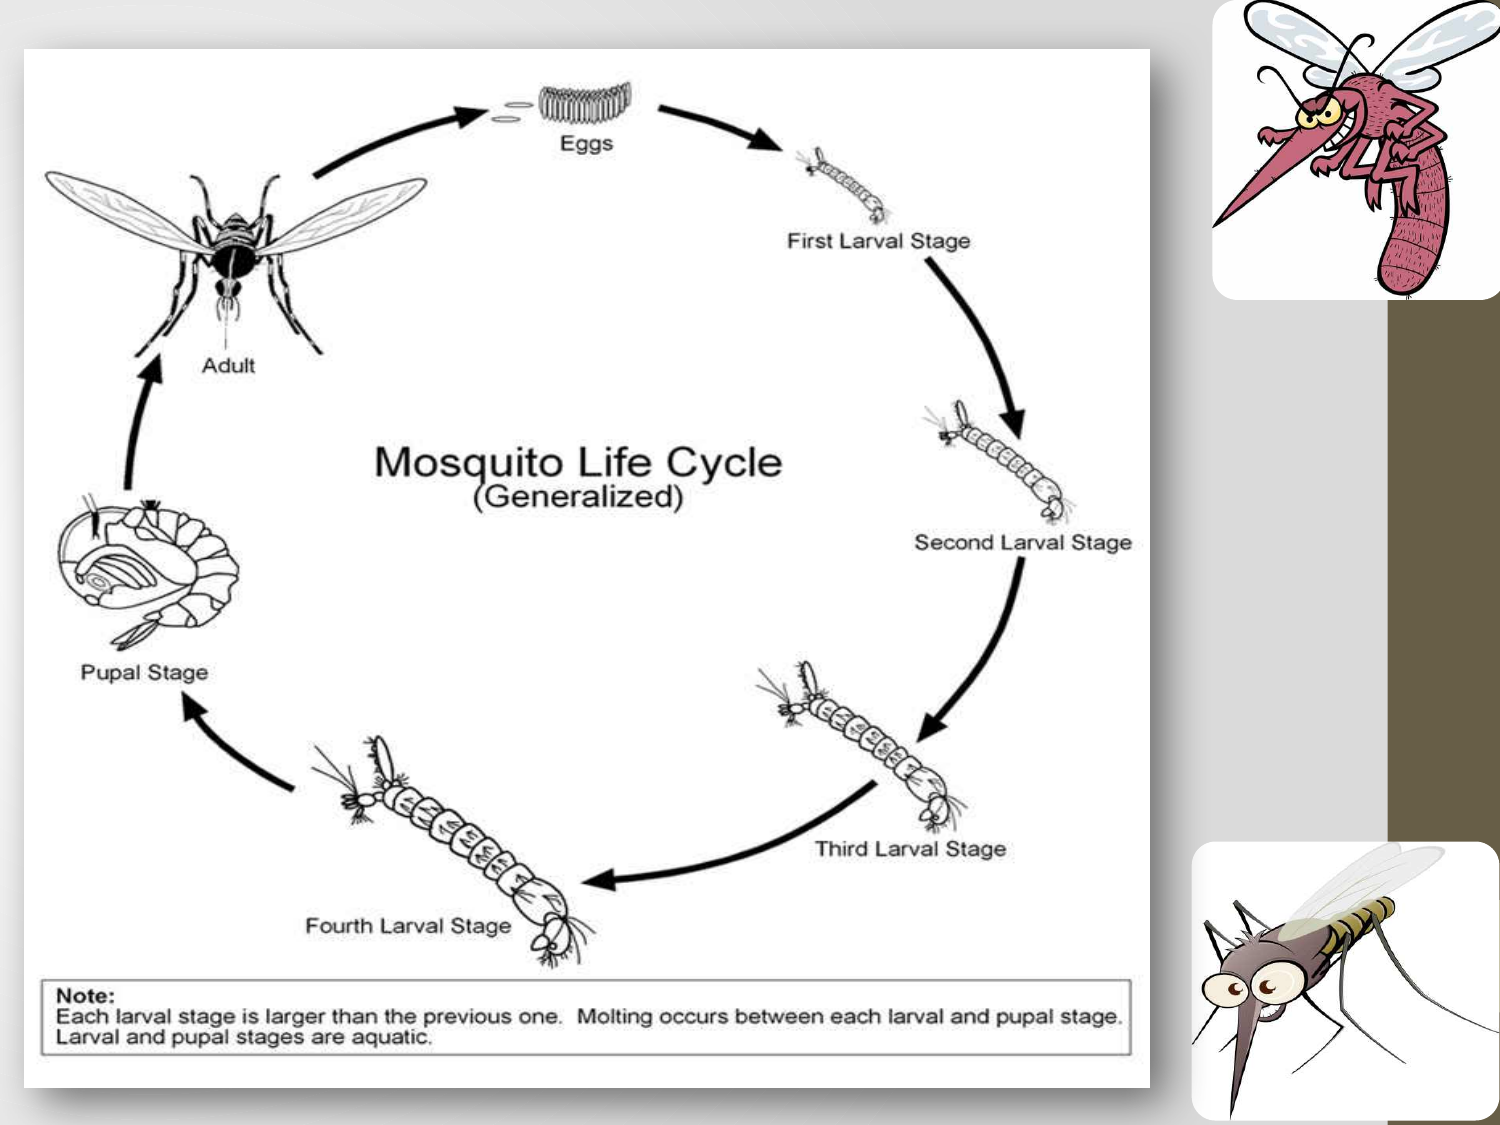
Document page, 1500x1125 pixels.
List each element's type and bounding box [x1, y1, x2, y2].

picture [24, 49, 1151, 1088]
picture [1211, 0, 1500, 301]
picture [1191, 841, 1500, 1122]
